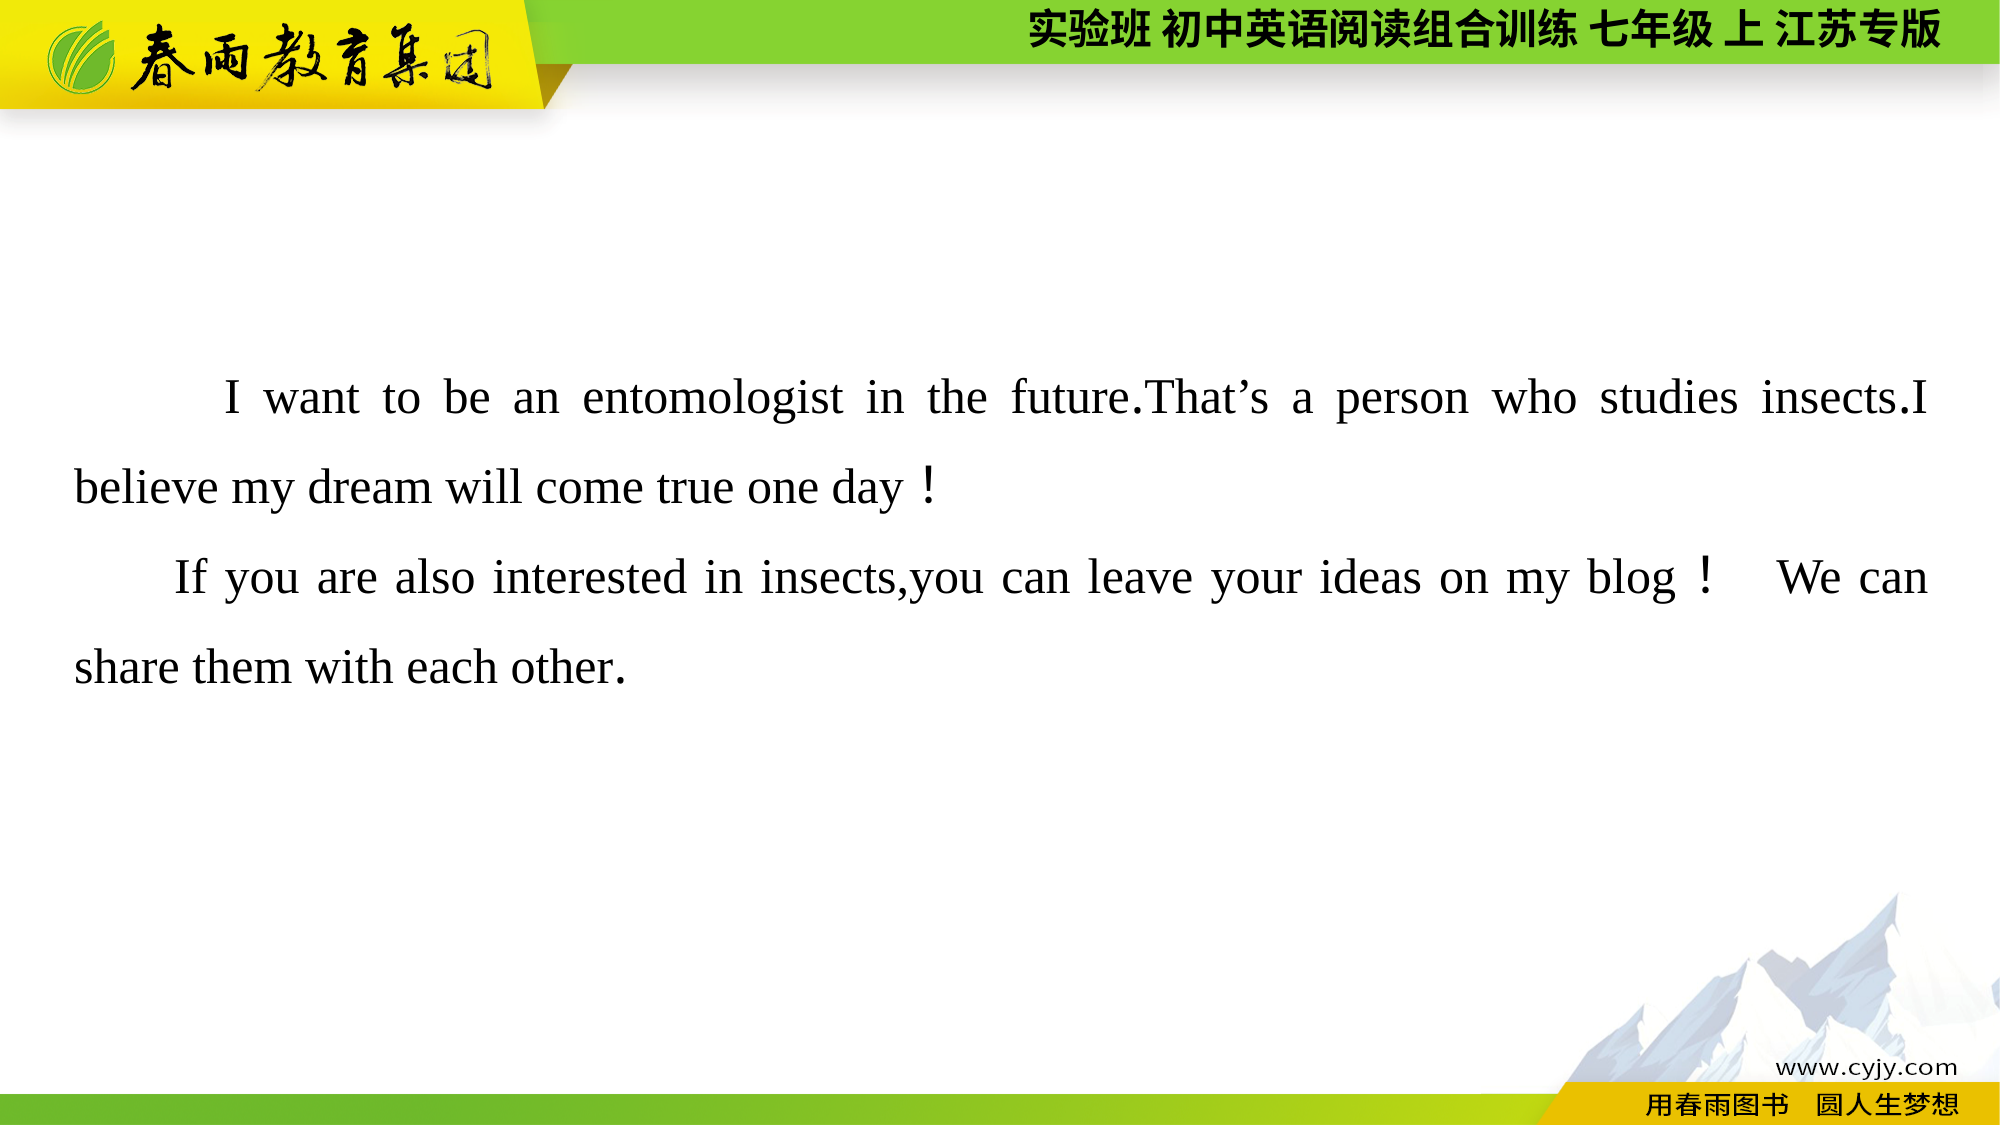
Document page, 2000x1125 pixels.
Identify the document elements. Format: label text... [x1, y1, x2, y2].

list I want to be an entomologist in the future.That’s a person who studies insects.I believe my dream will come true one day！ If you are also interested in insects,you can leave your ideas on my blog！ We can share them with each other. [59, 325, 1944, 705]
picture [0, 0, 2000, 1125]
